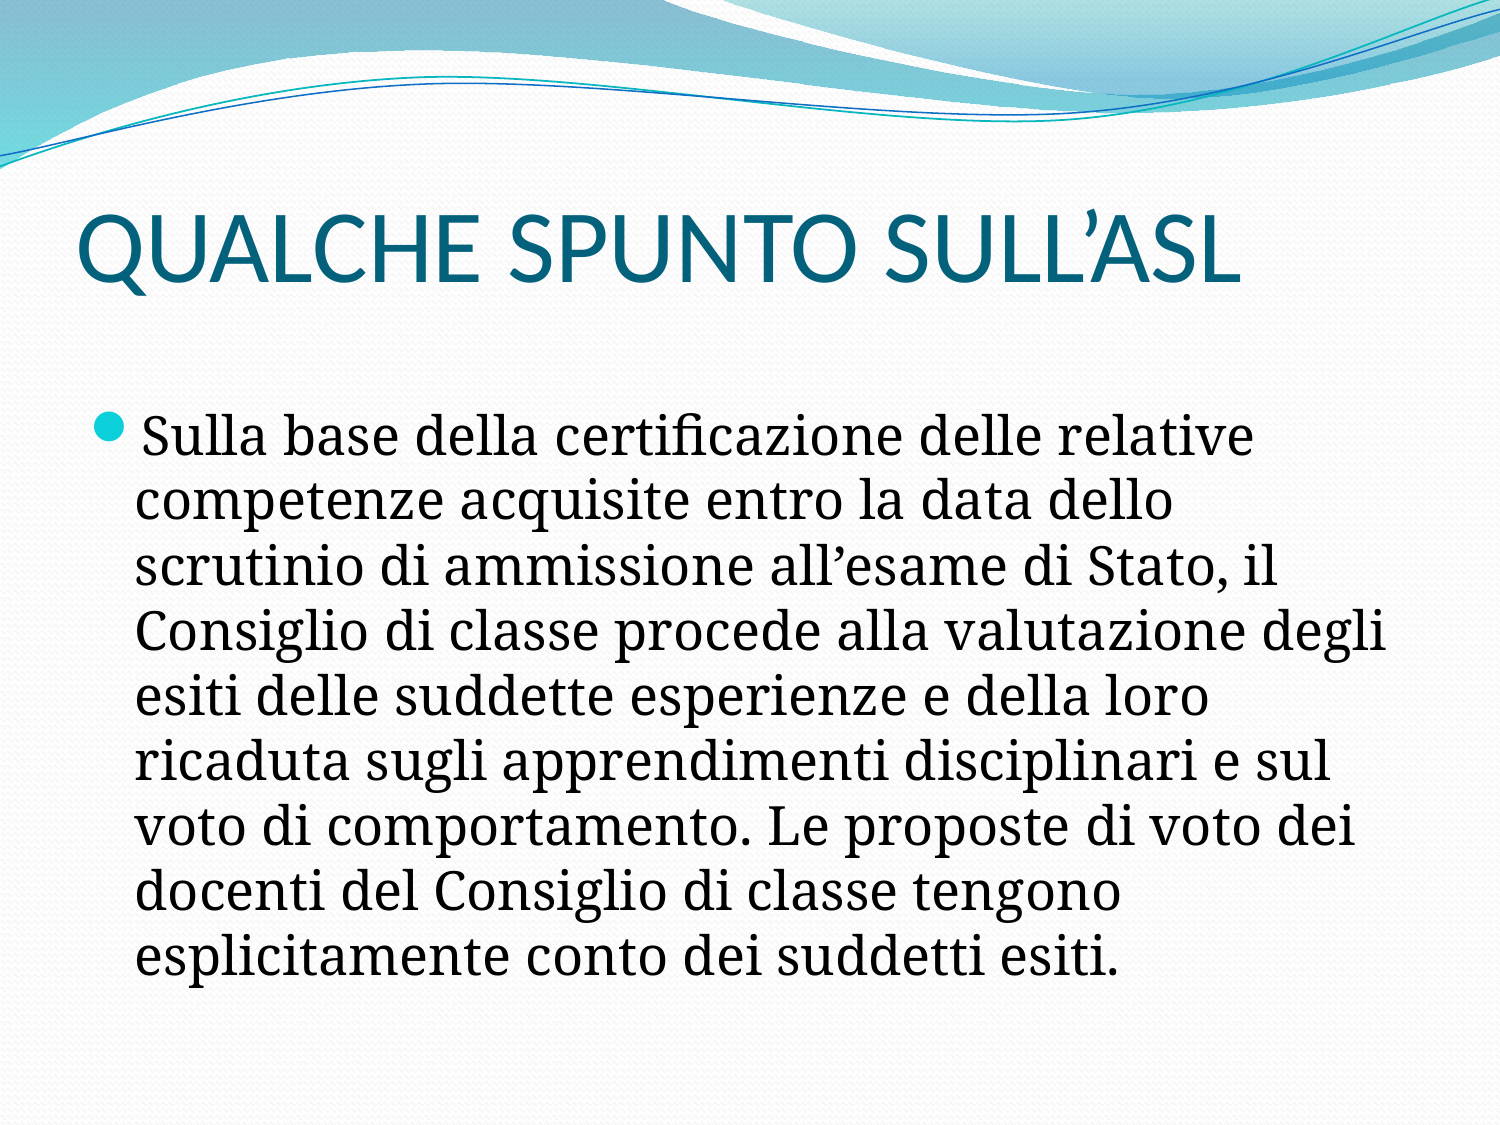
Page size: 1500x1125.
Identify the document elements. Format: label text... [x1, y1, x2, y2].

list Sulla base della certificazione delle relative competenze acquisite entro la data dello scrutinio di ammissione all’esame di Stato, il Consiglio di classe procede alla valutazione degli esiti delle suddette esperienze e della loro ricaduta sugli apprendimenti disciplinari e sul voto di comportamento. Le proposte di voto dei docenti del Consiglio di classe tengono esplicitamente conto dei suddetti esiti. [75, 317, 1425, 1038]
title QUALCHE SPUNTO SULL’ASL [75, 115, 1425, 303]
